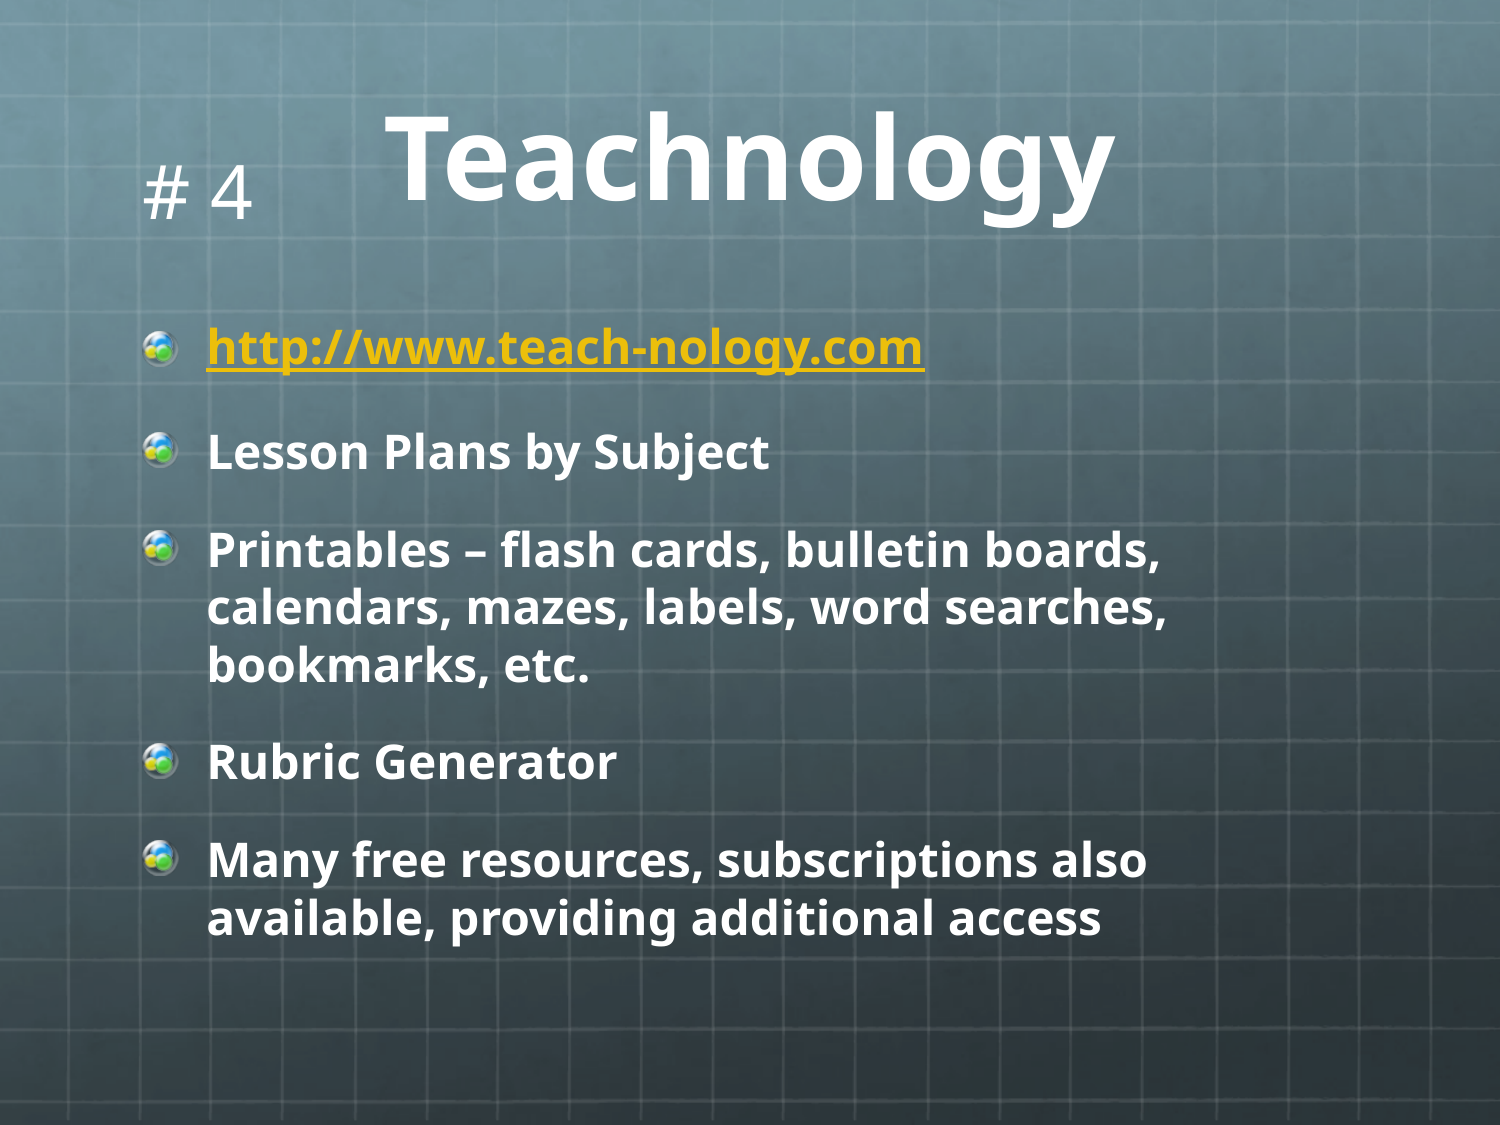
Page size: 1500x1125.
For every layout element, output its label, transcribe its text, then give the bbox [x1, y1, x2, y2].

list http://www.teach-nology.com Lesson Plans by Subject Printables – flash cards, bulletin boards, calendars, mazes, labels, word searches, bookmarks, etc. Rubric Generator Many free resources, subscriptions also available, providing additional access [127, 308, 1372, 958]
title Teachnology [127, 17, 1372, 289]
picture [0, 0, 1500, 1125]
text_box # 4 [127, 137, 325, 243]
